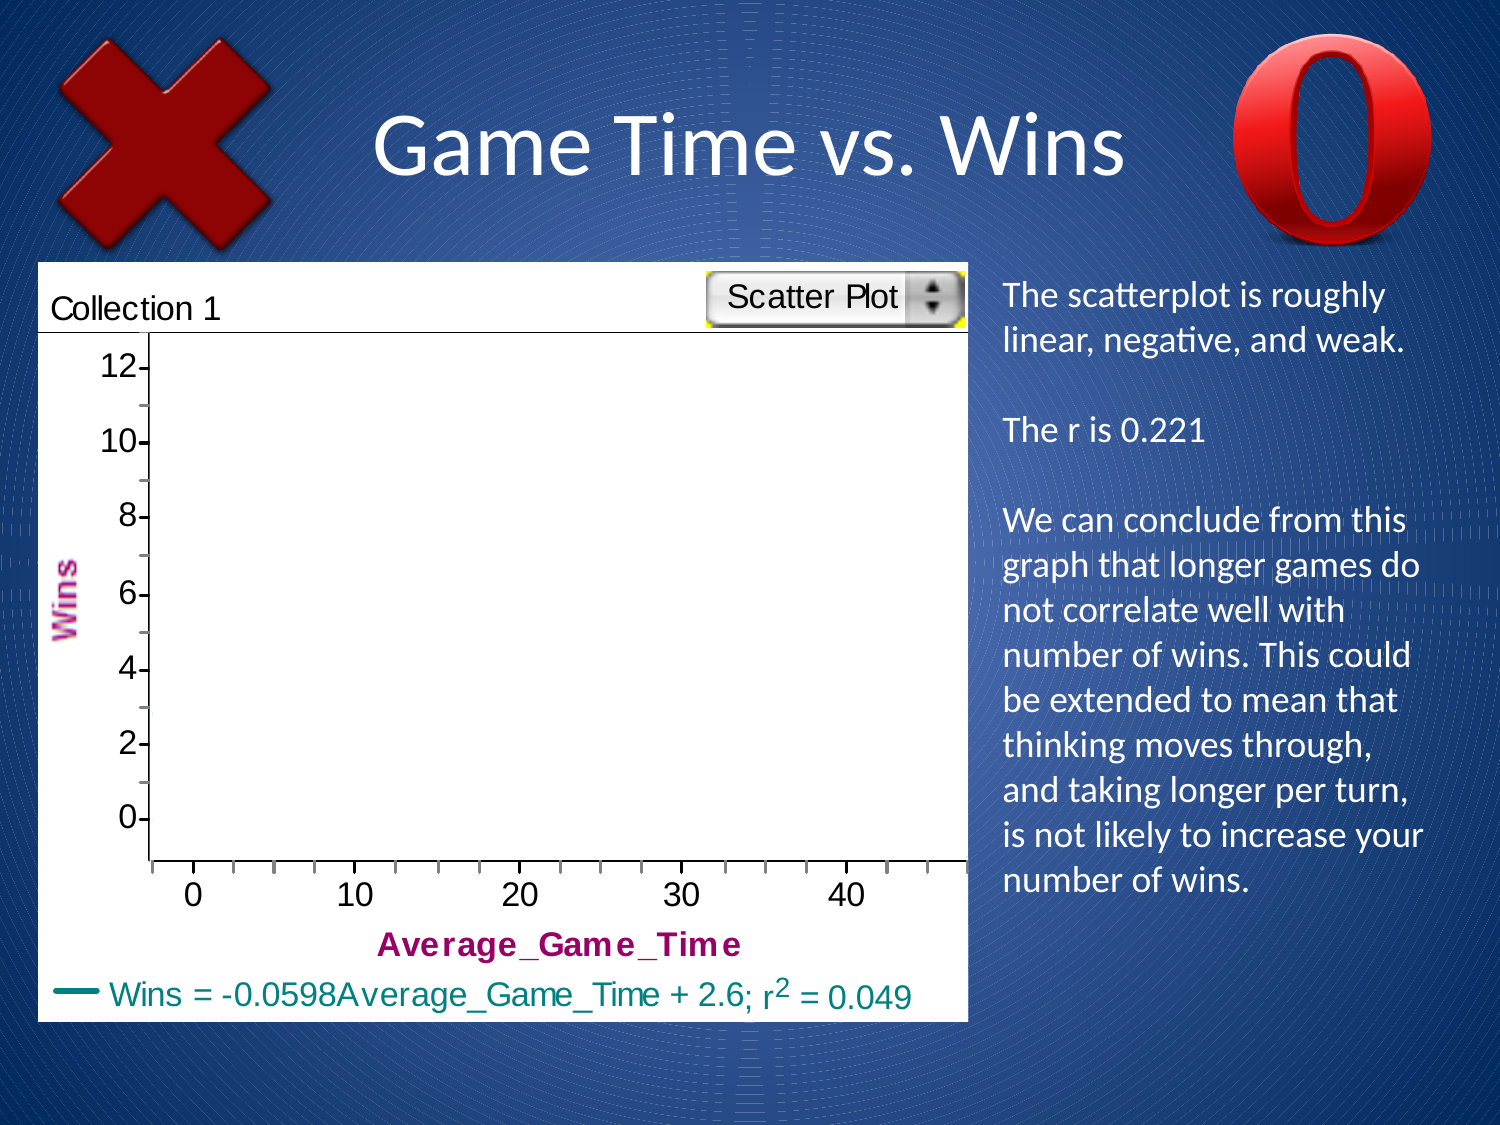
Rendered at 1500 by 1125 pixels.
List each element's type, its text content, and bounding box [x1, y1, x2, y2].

text_box The scatterplot is roughly linear, negative, and weak. The r is 0.221 We can conclude from this graph that longer games do not correlate well with number of wins. This could be extended to mean that thinking moves through, and taking longer per turn, is not likely to increase your number of wins. [987, 262, 1450, 908]
title Game Time vs. Wins [325, 45, 1208, 233]
picture [6, 0, 972, 1026]
picture [1213, 22, 1448, 257]
